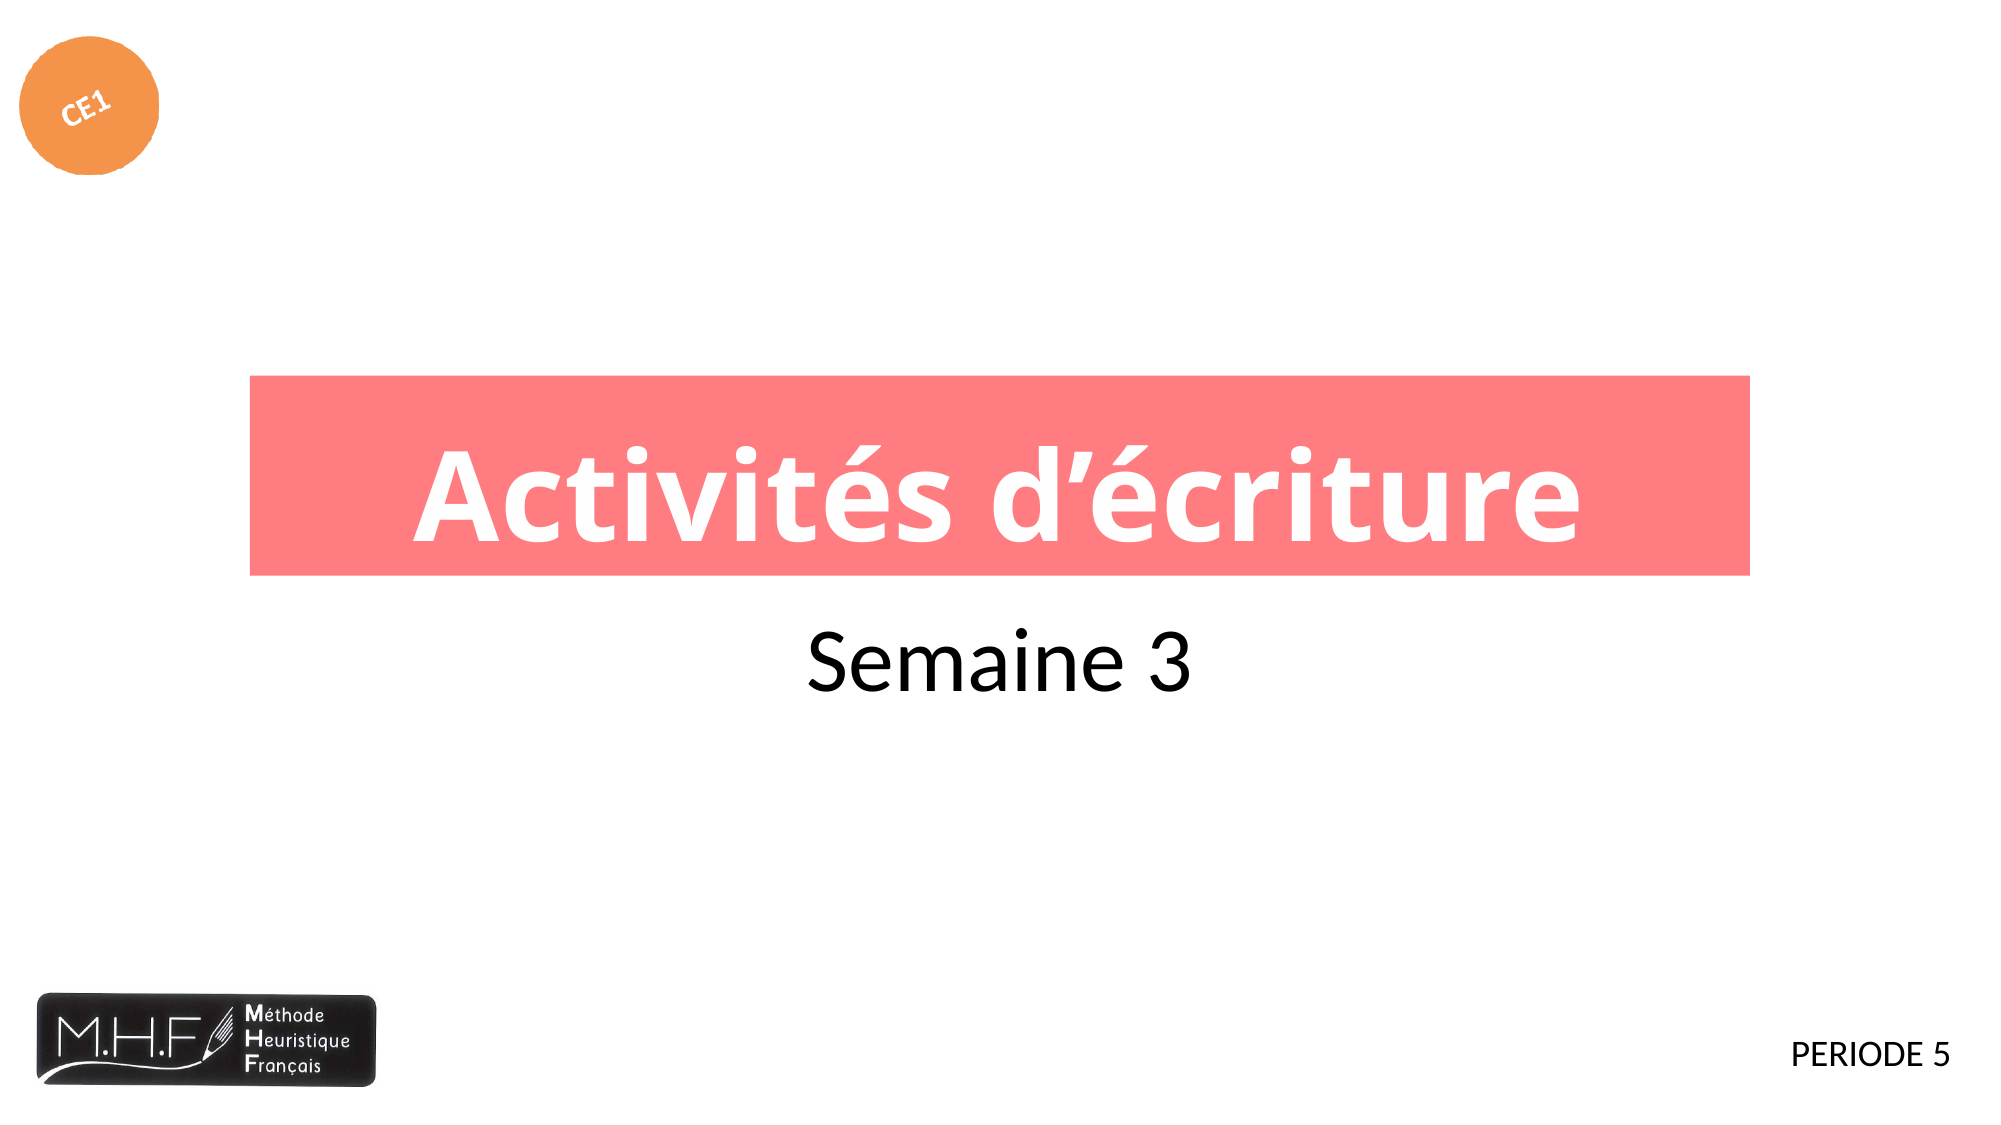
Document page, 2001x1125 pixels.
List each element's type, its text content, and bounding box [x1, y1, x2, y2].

picture [19, 36, 159, 175]
subtitle Semaine 3 [249, 604, 1750, 877]
title Activités d’écriture [249, 375, 1750, 576]
text_box PERIODE 5 [1362, 1021, 1967, 1082]
picture [33, 990, 379, 1089]
